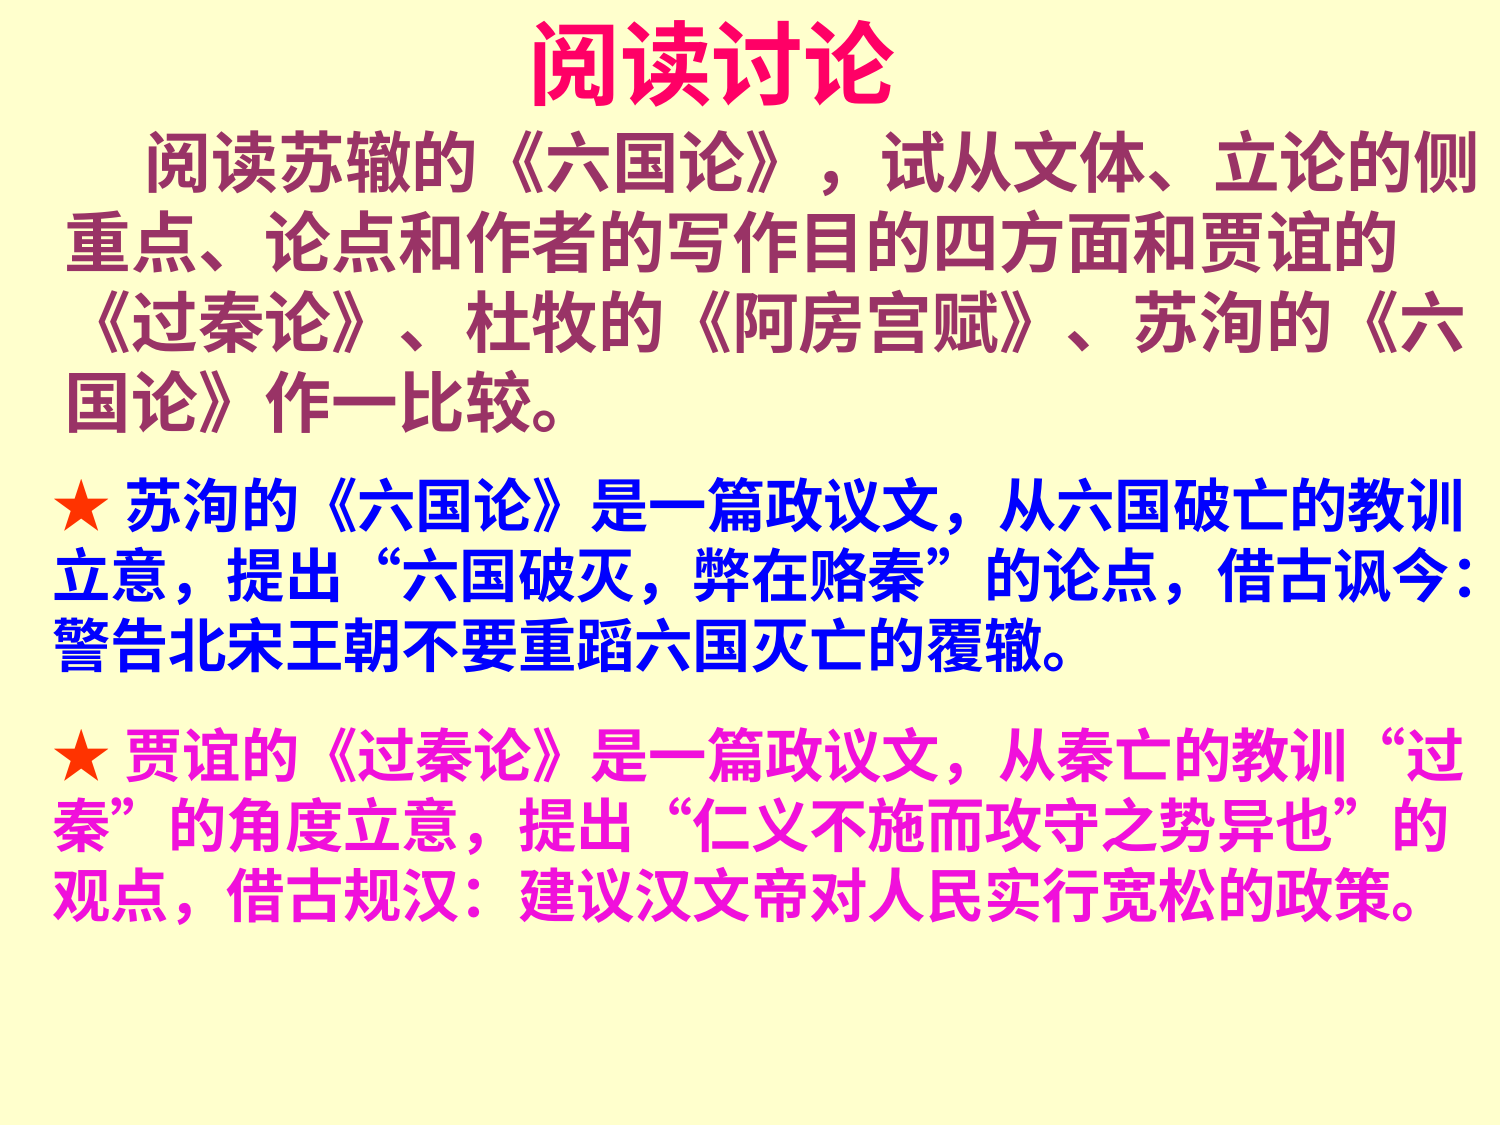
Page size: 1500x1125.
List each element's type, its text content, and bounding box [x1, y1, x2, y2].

text_box ★苏洵的《六国论》是一篇政议文，从六国破亡的教训立意，提出“六国破灭，弊在赂秦”的论点，借古讽今：警告北宋王朝不要重蹈六国灭亡的覆辙。 [37, 462, 1488, 687]
text_box ★贾谊的《过秦论》是一篇政议文，从秦亡的教训“过秦”的角度立意，提出“仁义不施而攻守之势异也”的观点，借古规汉：建议汉文帝对人民实行宽松的政策。 [37, 712, 1488, 937]
text_box 阅读讨论 [513, 0, 939, 113]
text_box 阅读苏辙的《六国论》，试从文体、立论的侧重点、论点和作者的写作目的四方面和贾谊的《过秦论》、杜牧的《阿房宫赋》、苏洵的《六国论》作一比较。 [50, 113, 1500, 449]
